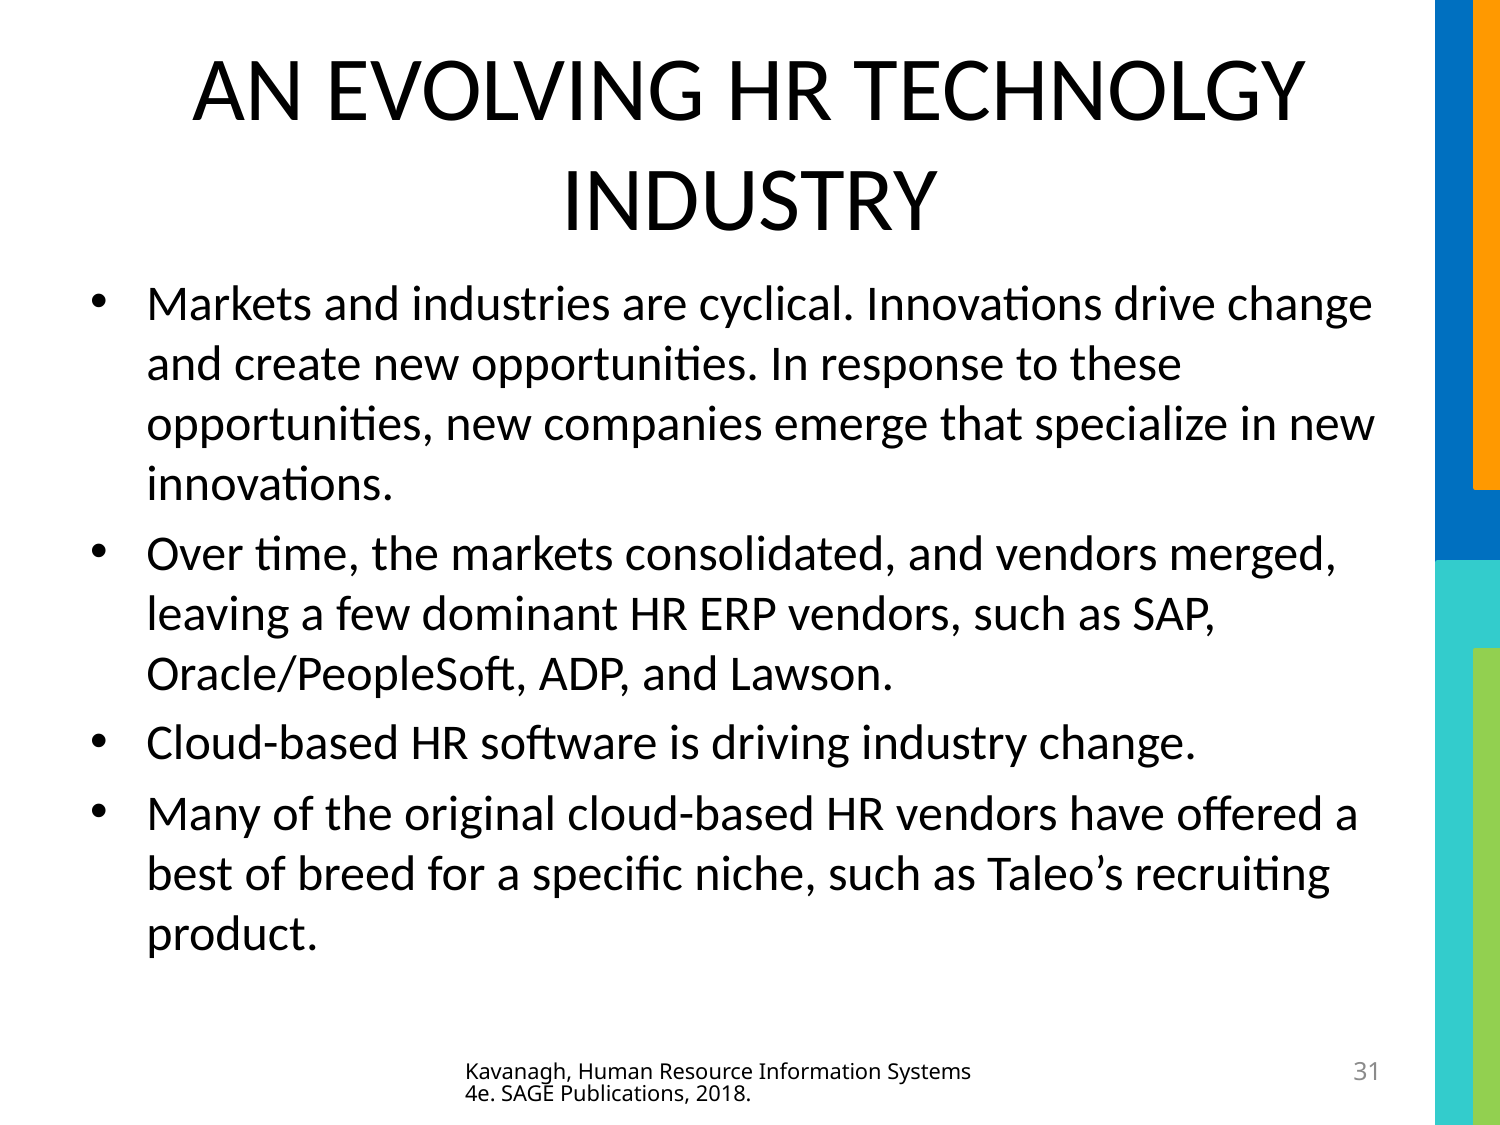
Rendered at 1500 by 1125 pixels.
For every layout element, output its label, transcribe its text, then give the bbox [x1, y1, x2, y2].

slide_number 31 [1059, 1042, 1397, 1103]
list Markets and industries are cyclical. Innovations drive change and create new opportunities. In response to these opportunities, new companies emerge that specialize in new innovations. Over time, the markets consolidated, and vendors merged, leaving a few dominant HR ERP vendors, such as SAP, Oracle/PeopleSoft, ADP, and Lawson. Cloud-based HR software is driving industry change. Many of the original cloud-based HR vendors have offered a best of breed for a specific niche, such as Taleo’s recruiting product. [75, 262, 1425, 1005]
footer Kavanagh, Human Resource Information Systems 4e. SAGE Publications, 2018. [450, 1042, 1004, 1103]
title AN EVOLVING HR TECHNOLGY INDUSTRY [75, 45, 1425, 233]
